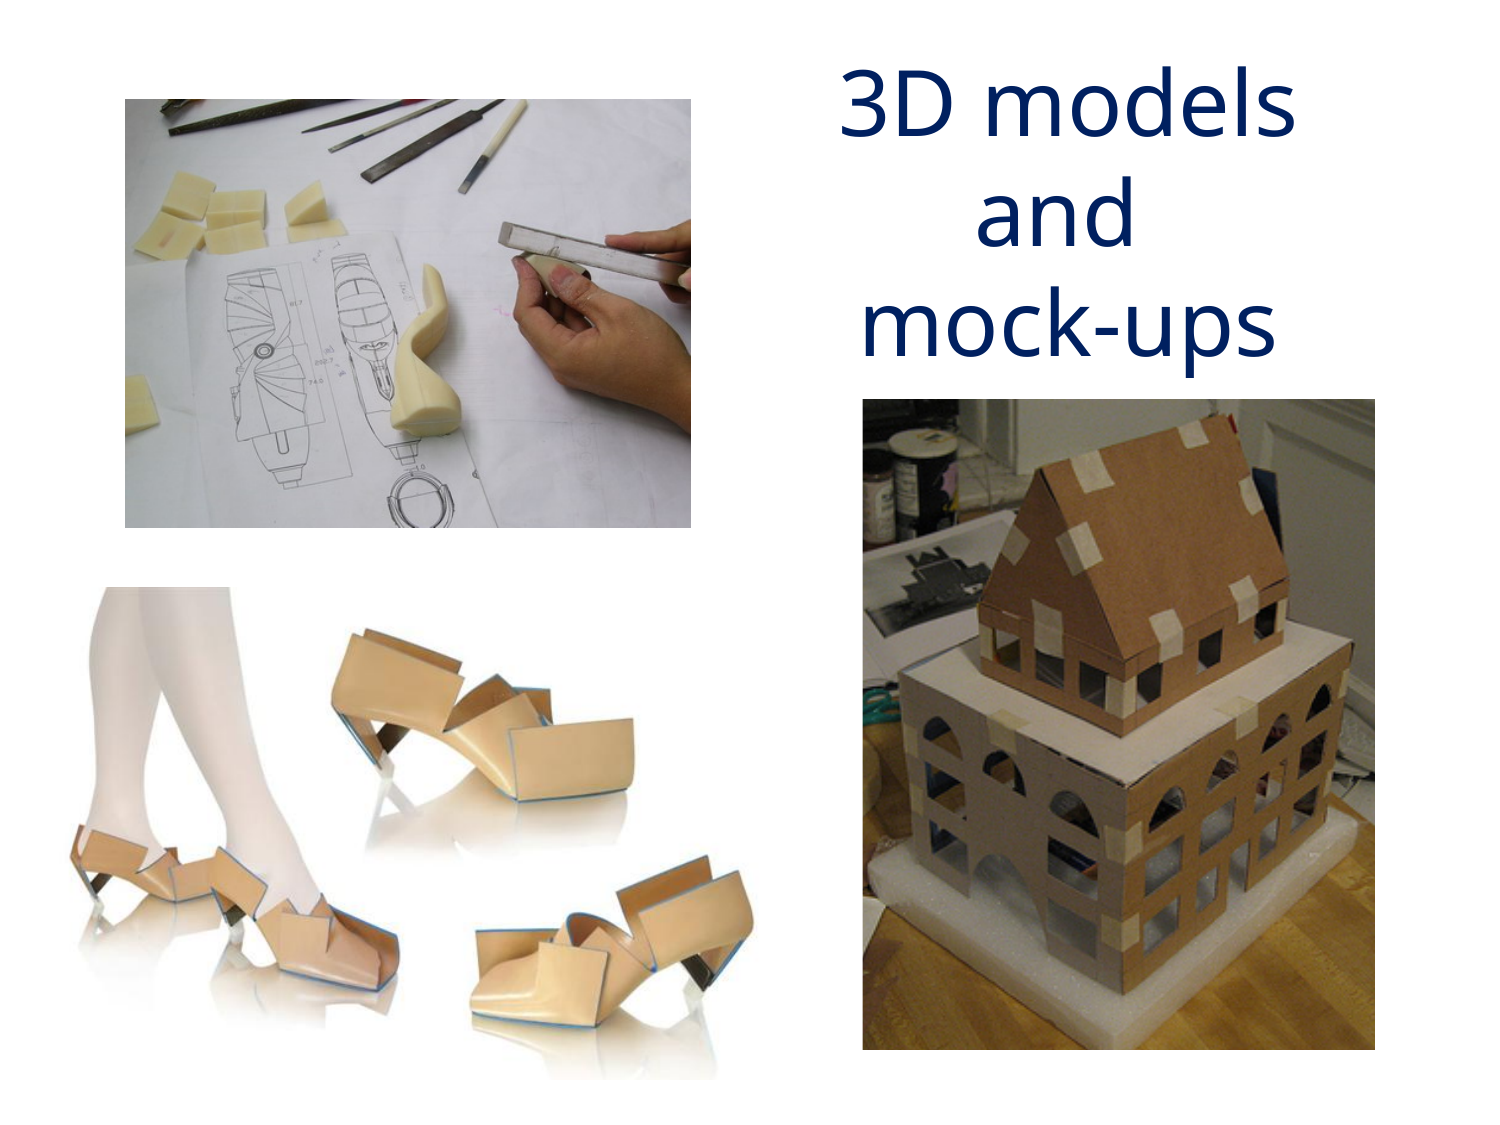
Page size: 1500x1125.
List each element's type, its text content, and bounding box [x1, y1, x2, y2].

picture [124, 99, 691, 528]
text_box 3D models and mock-ups [774, 37, 1363, 383]
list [49, 587, 788, 1080]
picture [862, 399, 1376, 1051]
